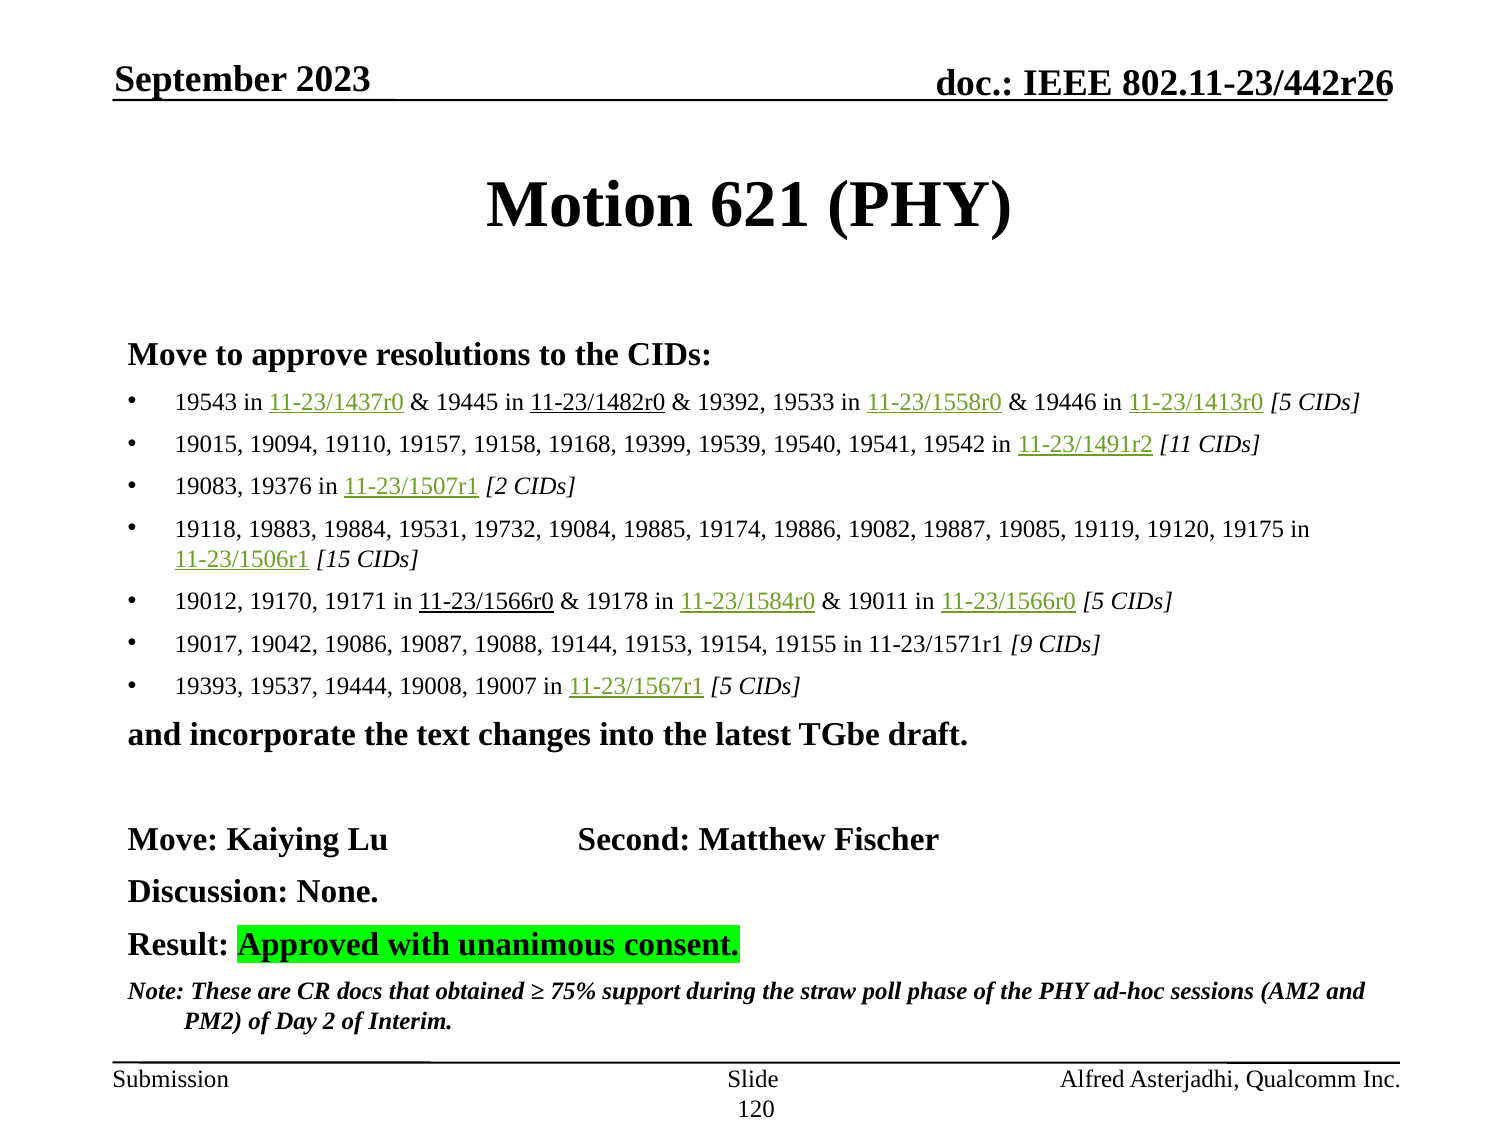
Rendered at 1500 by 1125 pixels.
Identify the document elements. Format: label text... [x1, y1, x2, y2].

title Motion 621 (PHY) [112, 112, 1388, 288]
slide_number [114, 54, 423, 100]
footer Alfred Asterjadhi, Qualcomm Inc. [878, 1061, 1402, 1093]
list Move to approve resolutions to the CIDs: 19543 in 11-23/1437r0 & 19445 in 11-23/1482r0 & 19392, 19533 in 11-23/1558r0 & 19446 in 11-23/1413r0 [5 CIDs] 19015, 19094, 19110, 19157, 19158, 19168, 19399, 19539, 19540, 19541, 19542 in 11-23/1491r2 [11 CIDs] 19083, 19376 in 11-23/1507r1 [2 CIDs] 19118, 19883, 19884, 19531, 19732, 19084, 19885, 19174, 19886, 19082, 19887, 19085, 19119, 19120, 19175 in 11-23/1506r1 [15 CIDs] 19012, 19170, 19171 in 11-23/1566r0 & 19178 in 11-23/1584r0 & 19011 in 11-23/1566r0 [5 CIDs] 19017, 19042, 19086, 19087, 19088, 19144, 19153, 19154, 19155 in 11-23/1571r1 [9 CIDs] 19393, 19537, 19444, 19008, 19007 in 11-23/1567r1 [5 CIDs] and incorporate the text changes into the latest TGbe draft. Move: Kaiying Lu Second: Matthew Fischer Discussion: None. Result: Approved with unanimous consent. Note: These are CR docs that obtained ≥ 75% support during the straw poll phase of the PHY ad-hoc sessions (AM2 and PM2) of Day 2 of Interim. [112, 324, 1388, 1063]
slide_number Slide 120 [712, 1061, 800, 1123]
